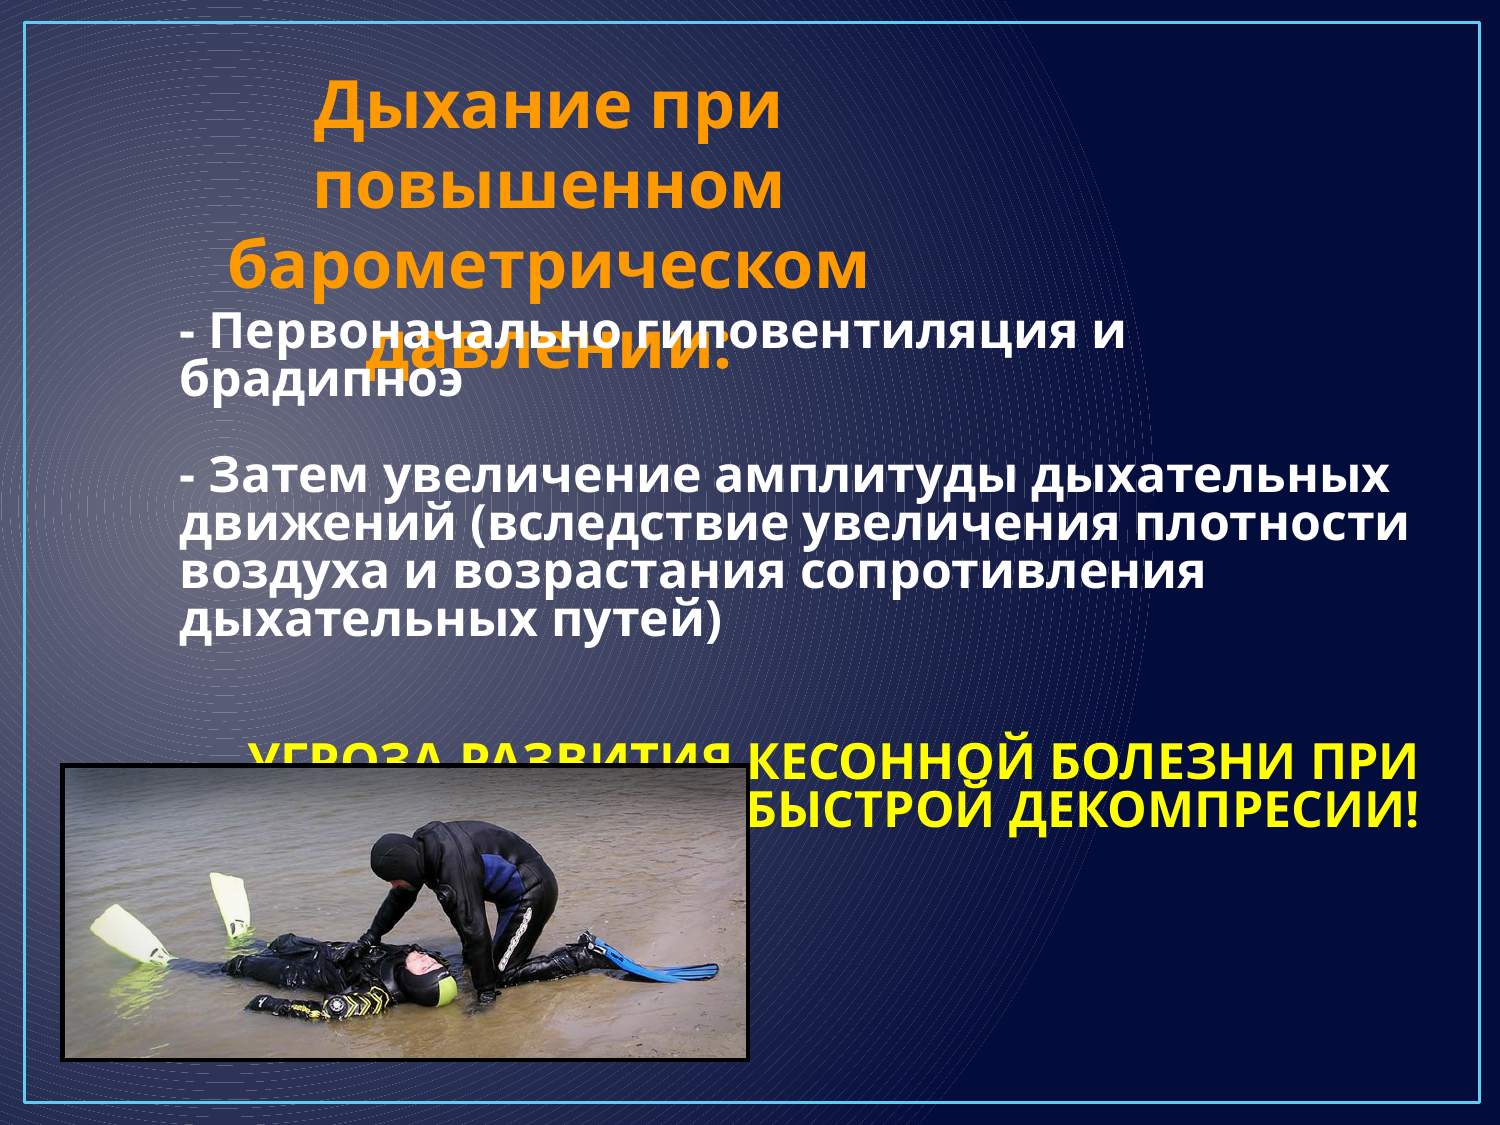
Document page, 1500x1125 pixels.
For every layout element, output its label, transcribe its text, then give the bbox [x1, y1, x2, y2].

text_box - Первоначально гиповентиляция и брадипноэ - Затем увеличение амплитуды дыхательных движений (вследствие увеличения плотности воздуха и возрастания сопротивления дыхательных путей) УГРОЗА РАЗВИТИЯ КЕСОННОЙ БОЛЕЗНИ ПРИ БЫСТРОЙ ДЕКОМПРЕСИИ! [64, 302, 1436, 845]
text_box Дыхание при повышенном барометрическом давлении: [64, 54, 1034, 302]
picture [60, 763, 751, 1063]
